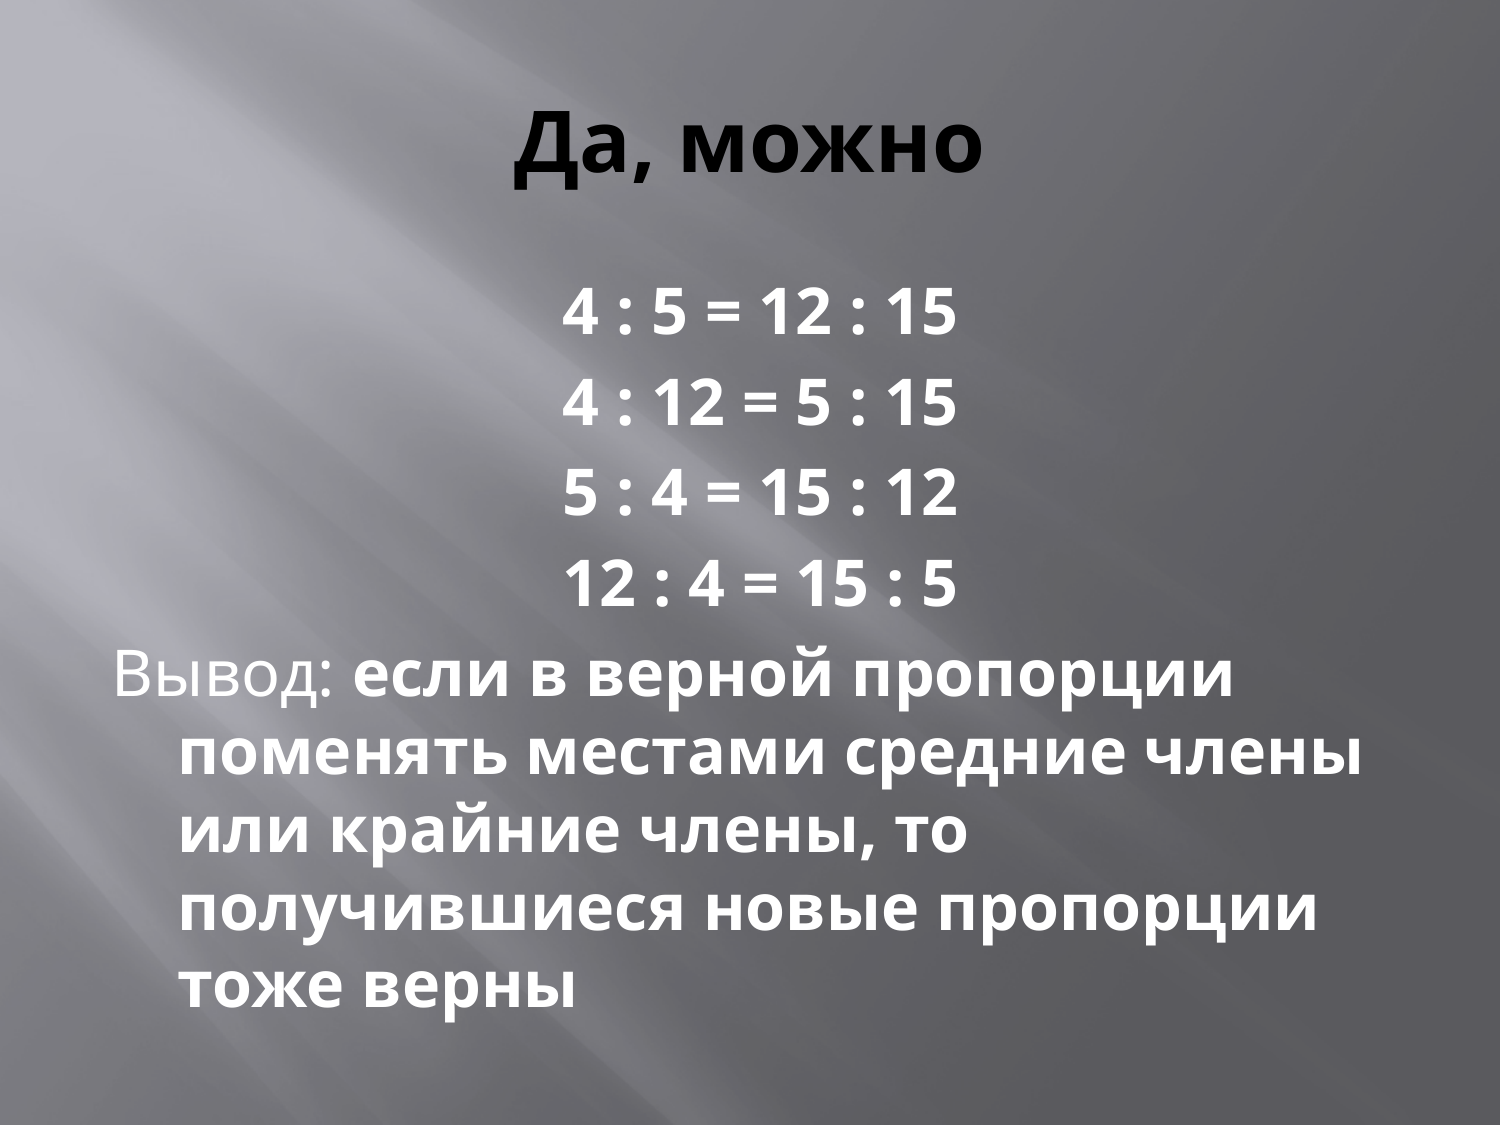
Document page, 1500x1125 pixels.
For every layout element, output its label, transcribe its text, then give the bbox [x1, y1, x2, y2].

title Да, можно [75, 45, 1425, 233]
list 4 : 5 = 12 : 15 4 : 12 = 5 : 15 5 : 4 = 15 : 12 12 : 4 = 15 : 5 Вывод: если в верной пропорции поменять местами средние члены или крайние члены, то получившиеся новые пропорции тоже верны [75, 262, 1425, 1035]
